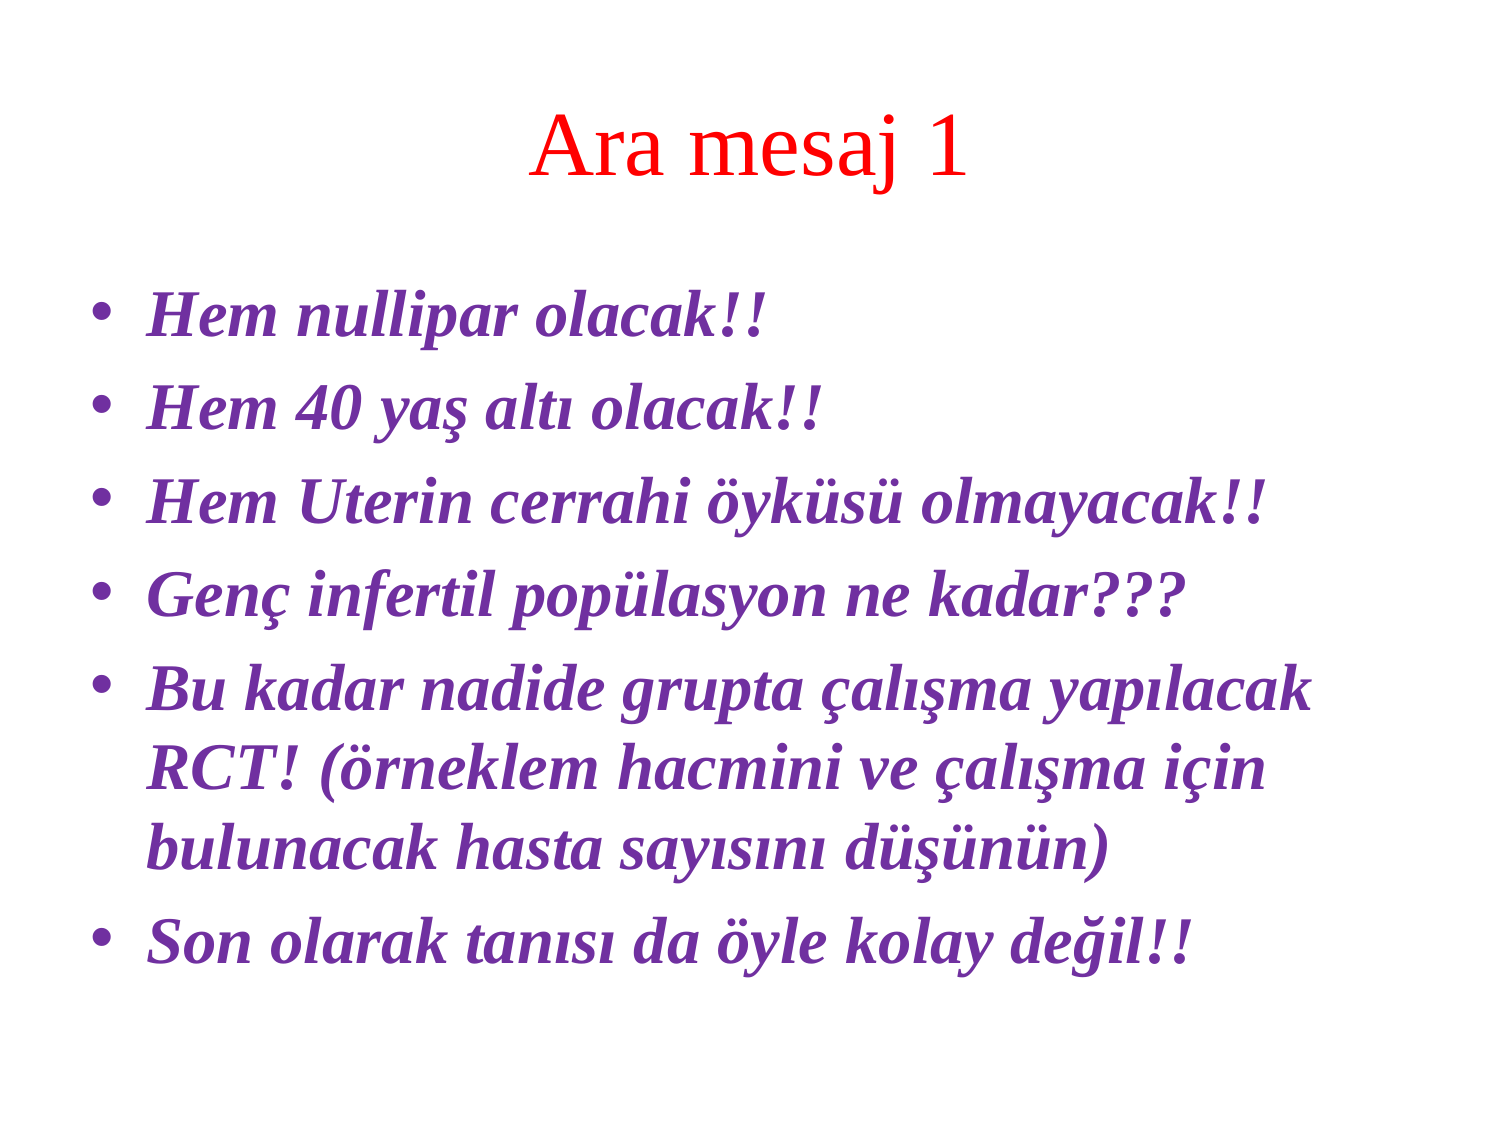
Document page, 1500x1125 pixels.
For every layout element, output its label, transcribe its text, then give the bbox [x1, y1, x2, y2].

title Ara mesaj 1 [75, 45, 1425, 233]
list Hem nullipar olacak!! Hem 40 yaş altı olacak!! Hem Uterin cerrahi öyküsü olmayacak!! Genç infertil popülasyon ne kadar??? Bu kadar nadide grupta çalışma yapılacak RCT! (örneklem hacmini ve çalışma için bulunacak hasta sayısını düşünün) Son olarak tanısı da öyle kolay değil!! [75, 262, 1425, 1005]
